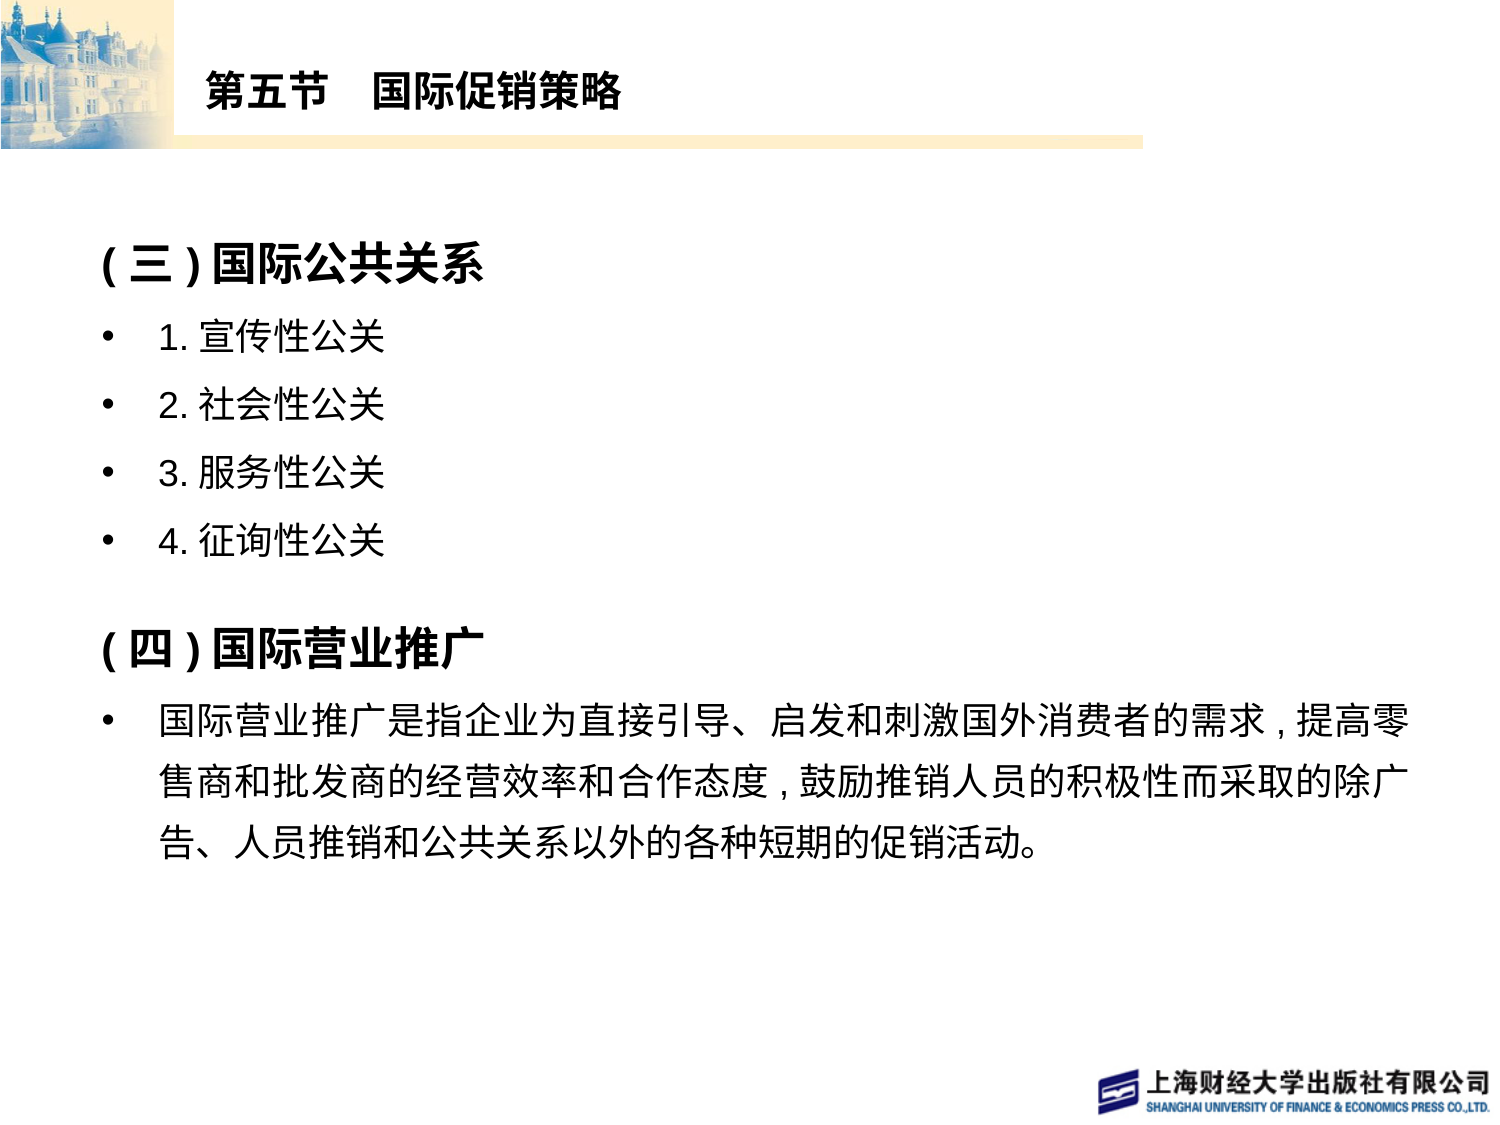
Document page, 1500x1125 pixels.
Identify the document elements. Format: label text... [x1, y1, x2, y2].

title 第五节 国际促销策略 [189, 36, 1262, 143]
picture [1097, 1065, 1494, 1120]
list (三)国际公共关系 1.宣传性公关 2.社会性公关 3.服务性公关 4.征询性公关 (四)国际营业推广 国际营业推广是指企业为直接引导、启发和刺激国外消费者的需求,提高零售商和批发商的经营效率和合作态度,鼓励推销人员的积极性而采取的除广告、人员推销和公共关系以外的各种短期的促销活动。 [86, 207, 1425, 1071]
picture [0, 0, 1143, 149]
